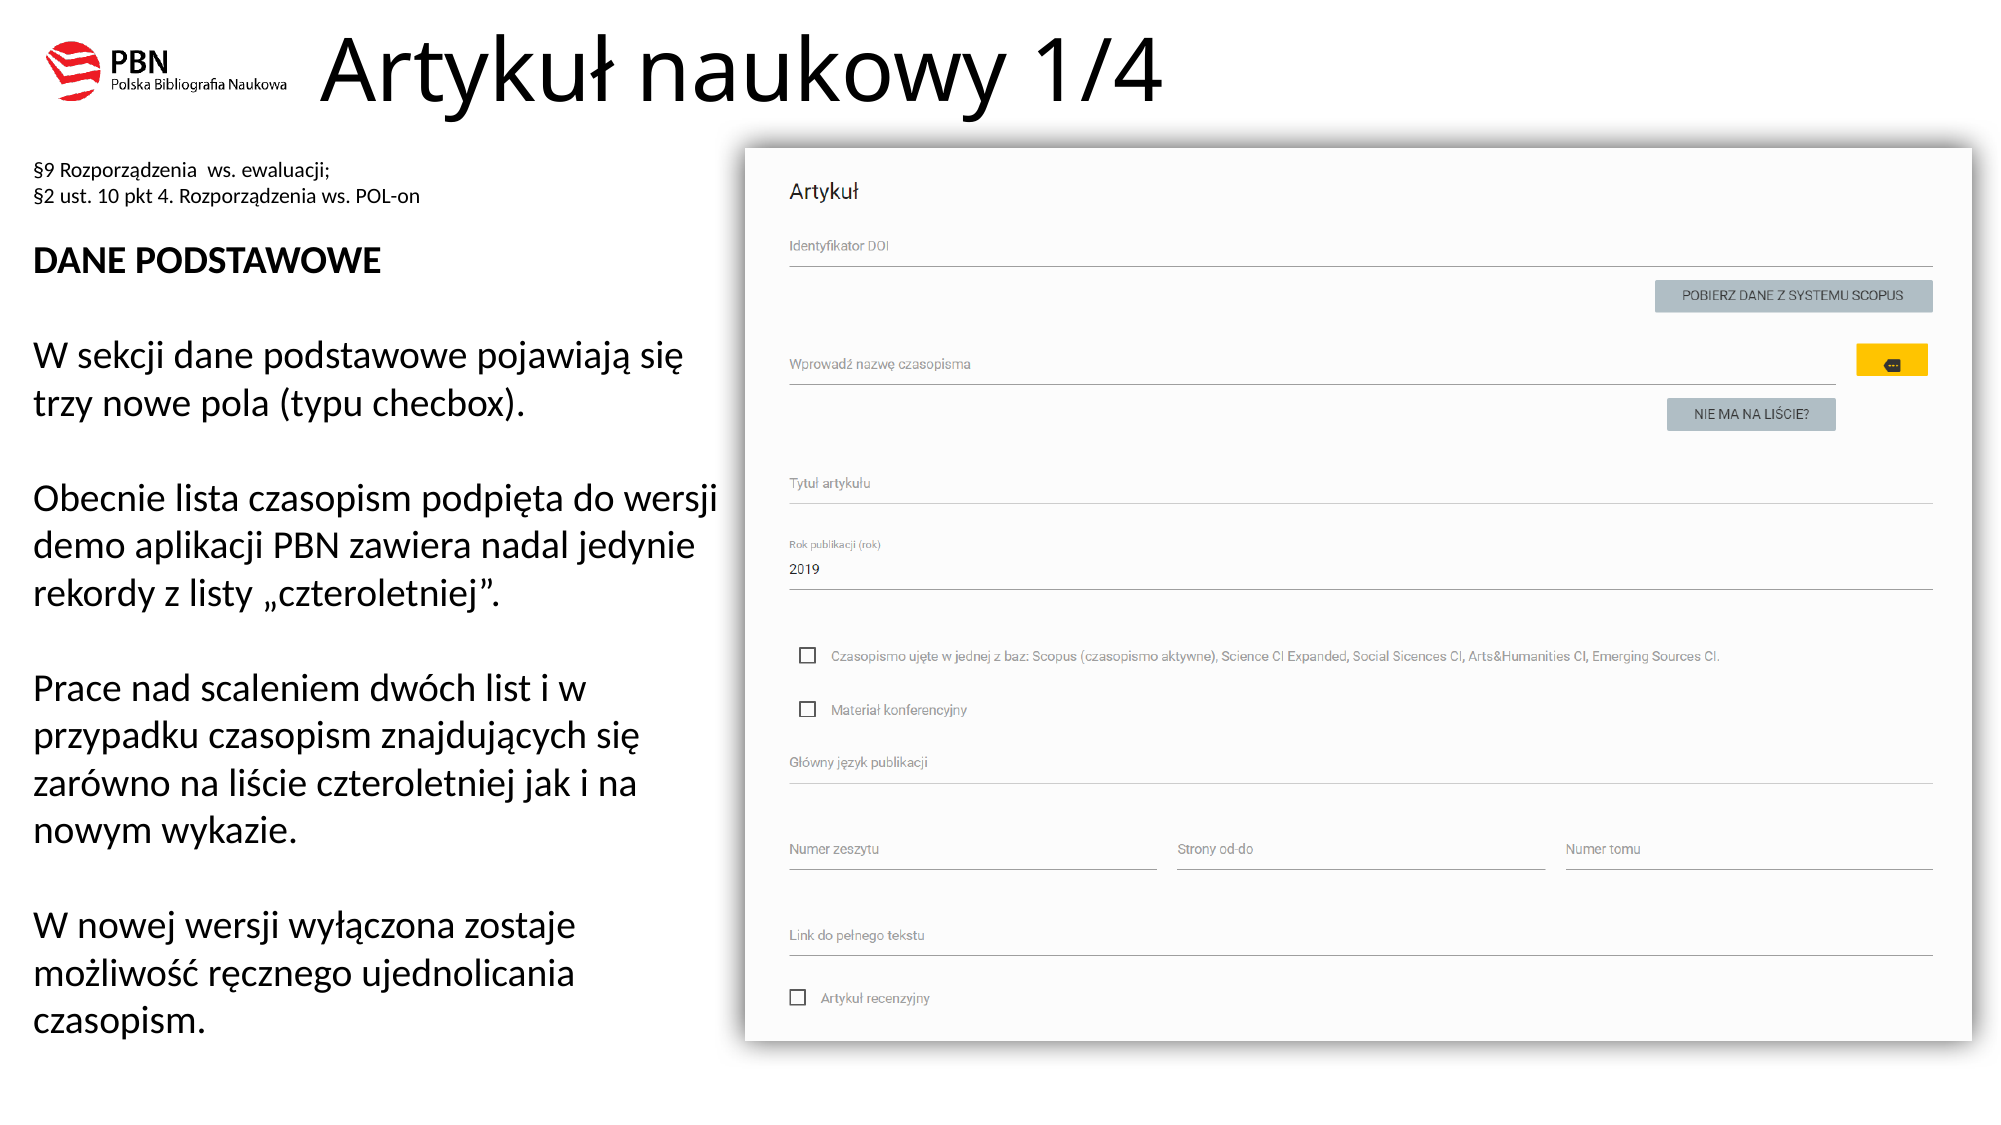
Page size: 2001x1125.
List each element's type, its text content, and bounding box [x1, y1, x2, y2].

title Artykuł naukowy 1/4 [305, 17, 2000, 235]
text_box §9 Rozporządzenia ws. ewaluacji; §2 ust. 10 pkt 4. Rozporządzenia ws. POL-on DANE PODSTAWOWE W sekcji dane podstawowe pojawiają się trzy nowe pola (typu checbox). Obecnie lista czasopism podpięta do wersji demo aplikacji PBN zawiera nadal jedynie rekordy z listy „czteroletniej”. Prace nad scaleniem dwóch list i w przypadku czasopism znajdujących się zarówno na liście czteroletniej jak i na nowym wykazie. W nowej wersji wyłączona zostaje możliwość ręcznego ujednolicania czasopism. [18, 149, 721, 835]
picture [745, 148, 1972, 1041]
picture [44, 39, 289, 105]
